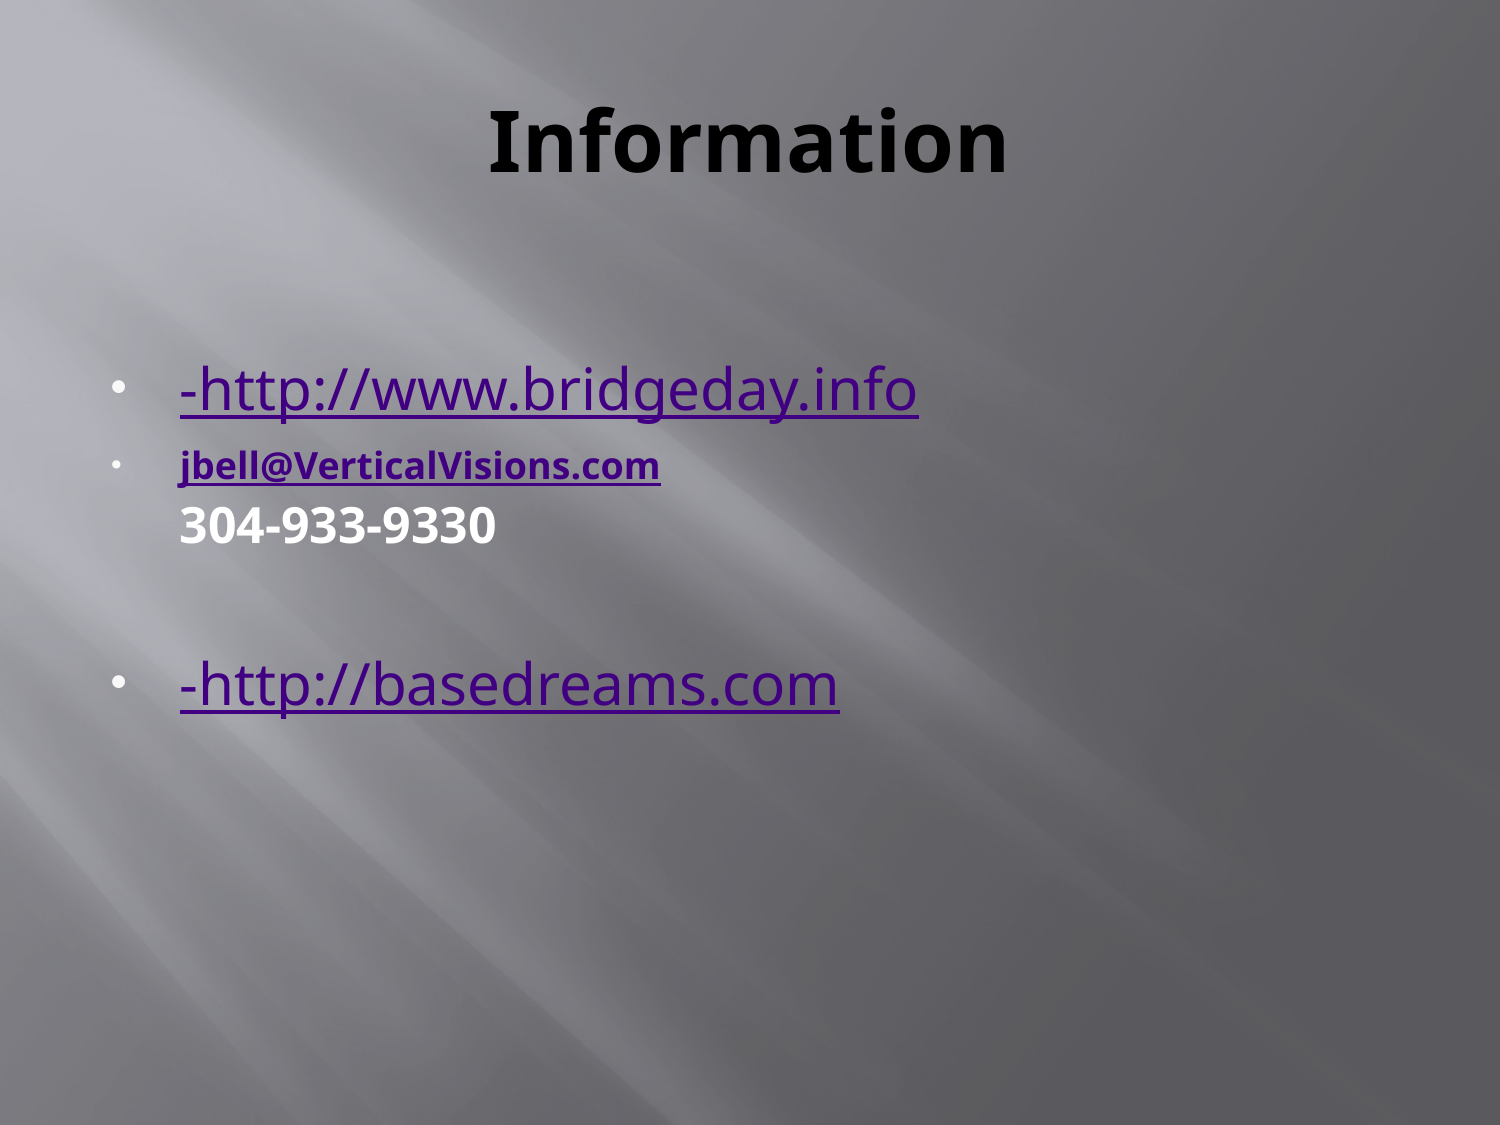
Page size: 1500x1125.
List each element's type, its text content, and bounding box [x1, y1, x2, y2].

title Information [75, 45, 1425, 233]
list -http://www.bridgeday.info jbell@VerticalVisions.com 304-933-9330 -http://basedreams.com [75, 262, 1425, 1035]
